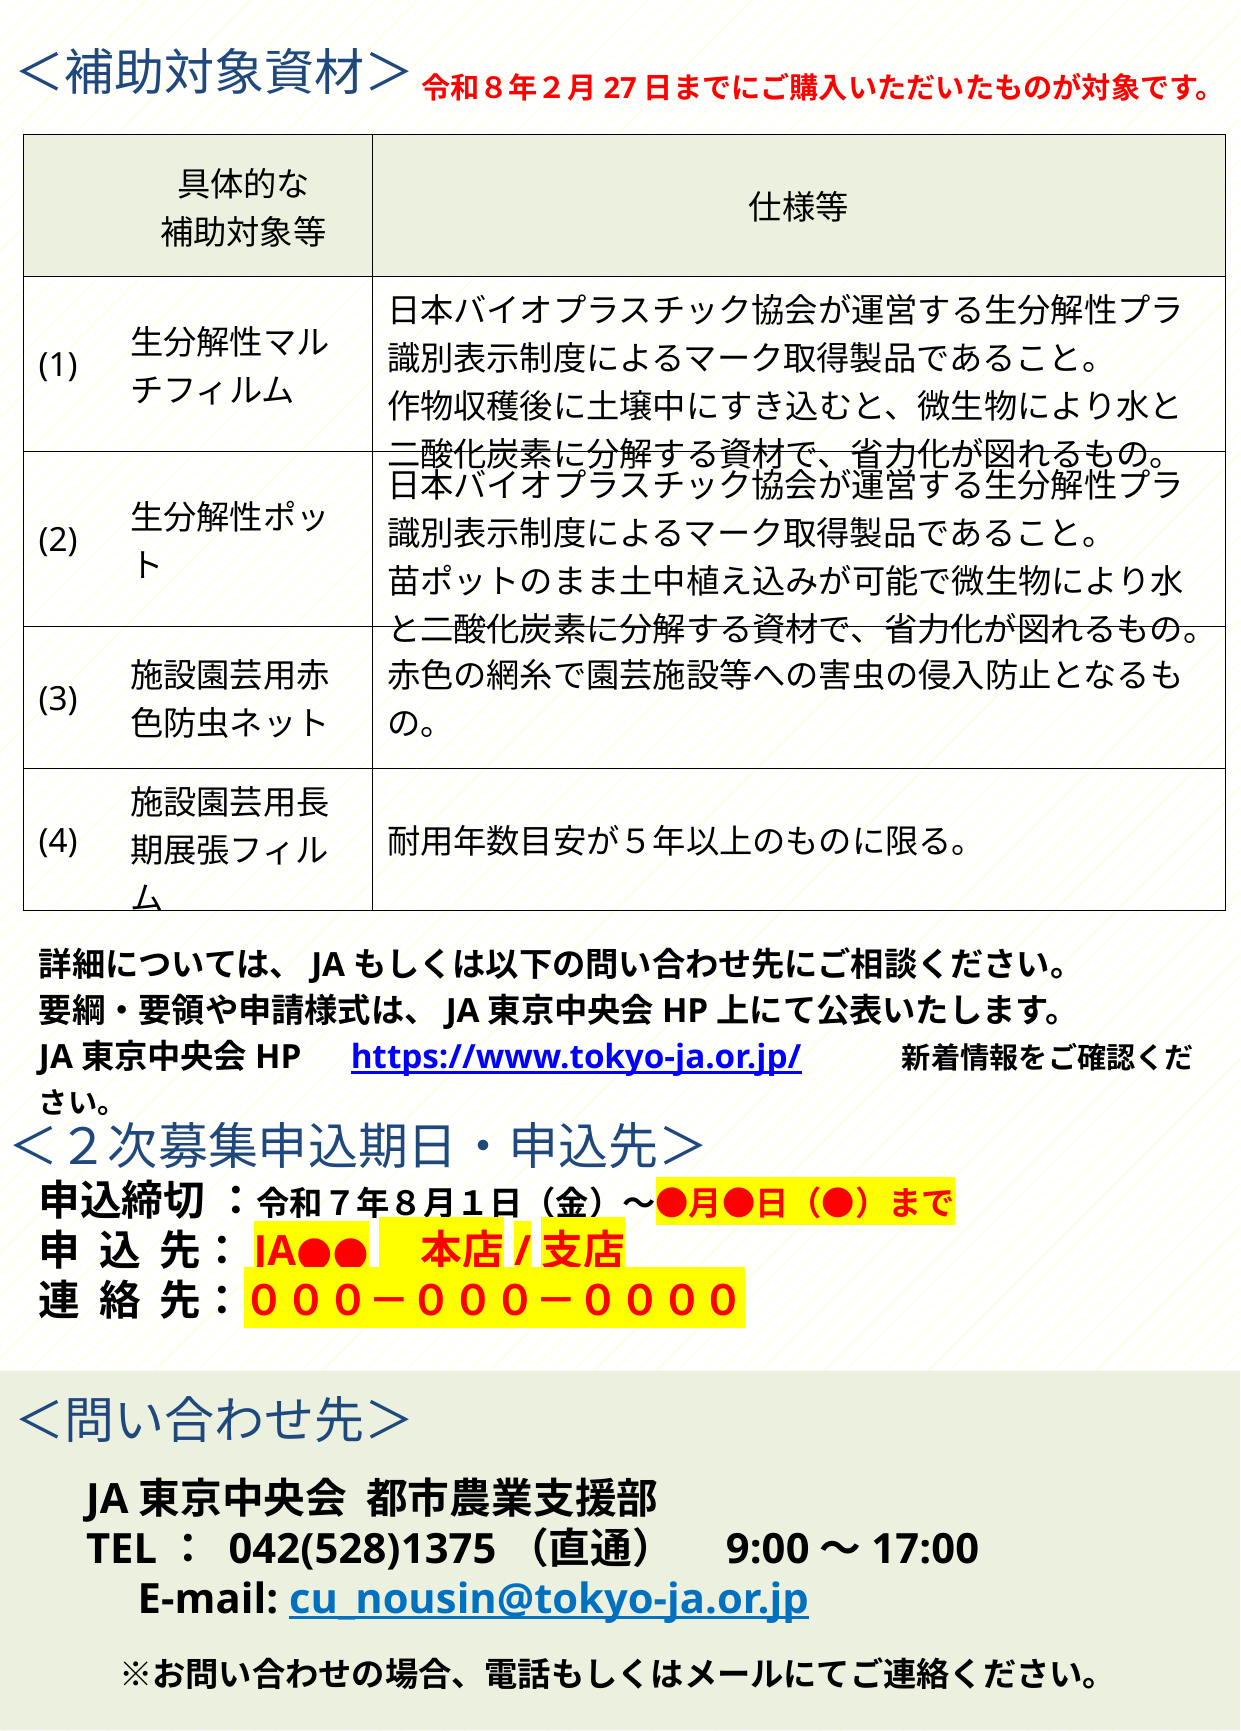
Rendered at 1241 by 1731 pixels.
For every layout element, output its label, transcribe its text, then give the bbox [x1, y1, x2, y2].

table_cell 日本バイオプラスチック協会が運営する生分解性プラ識別表示制度によるマーク取得製品であること。 作物収穫後に土壌中にすき込むと、微生物により水と二酸化炭素に分解する資材で、省力化が図れるもの。 [373, 277, 1225, 451]
table_header [24, 135, 115, 276]
table_cell (2) [24, 452, 115, 626]
text_box ＜問い合わせ先＞ [0, 1381, 961, 1456]
text_box JA東京中央会 都市農業支援部 TEL： 042(528)1375（直通） 9:00～17:00 E-mail: cu_nousin@tokyo-ja.or.jp ※お問い合わせの場合、電話もしくはメールにてご連絡ください。 [71, 1464, 1188, 1701]
table_cell 耐用年数目安が５年以上のものに限る。 [373, 769, 1225, 910]
table_header 具体的な 補助対象等 [115, 135, 372, 276]
text_box 令和８年２月27日までにご購入いただいたものが対象です。 [395, 61, 1241, 112]
table_cell 生分解性マルチフィルム [115, 277, 372, 451]
text_box 詳細については、JAもしくは以下の問い合わせ先にご相談ください。 要綱・要領や申請様式は、JA東京中央会HP上にて公表いたします。 JA東京中央会HP https://www.tokyo-ja.or.jp/ 新着情報をご確認ください。 [24, 935, 1235, 1128]
table_cell (4) [24, 769, 115, 910]
text_box 申込締切 ：令和７年８月１日（金）～●月●日（●）まで 申 込 先：JA●● 本店/支店 連 絡 先：０００－０００－００００ [23, 1166, 1161, 1332]
table_cell 赤色の網糸で園芸施設等への害虫の侵入防止となるもの。 [373, 627, 1225, 768]
table_header 仕様等 [373, 135, 1225, 276]
table_cell 生分解性ポット [115, 452, 372, 626]
table_cell 施設園芸用長期展張フィルム [115, 769, 372, 910]
text_box ＜補助対象資材＞ [0, 33, 434, 108]
table_cell 日本バイオプラスチック協会が運営する生分解性プラ識別表示制度によるマーク取得製品であること。 苗ポットのまま土中植え込みが可能で微生物により水と二酸化炭素に分解する資材で、省力化が図れるもの。 [373, 452, 1225, 626]
table_cell (3) [24, 627, 115, 768]
text_box [0, 1368, 1241, 1731]
table_cell (1) [24, 277, 115, 451]
text_box ＜２次募集申込期日・申込先＞ [0, 1107, 751, 1182]
table_cell 施設園芸用赤色防虫ネット [115, 627, 372, 768]
